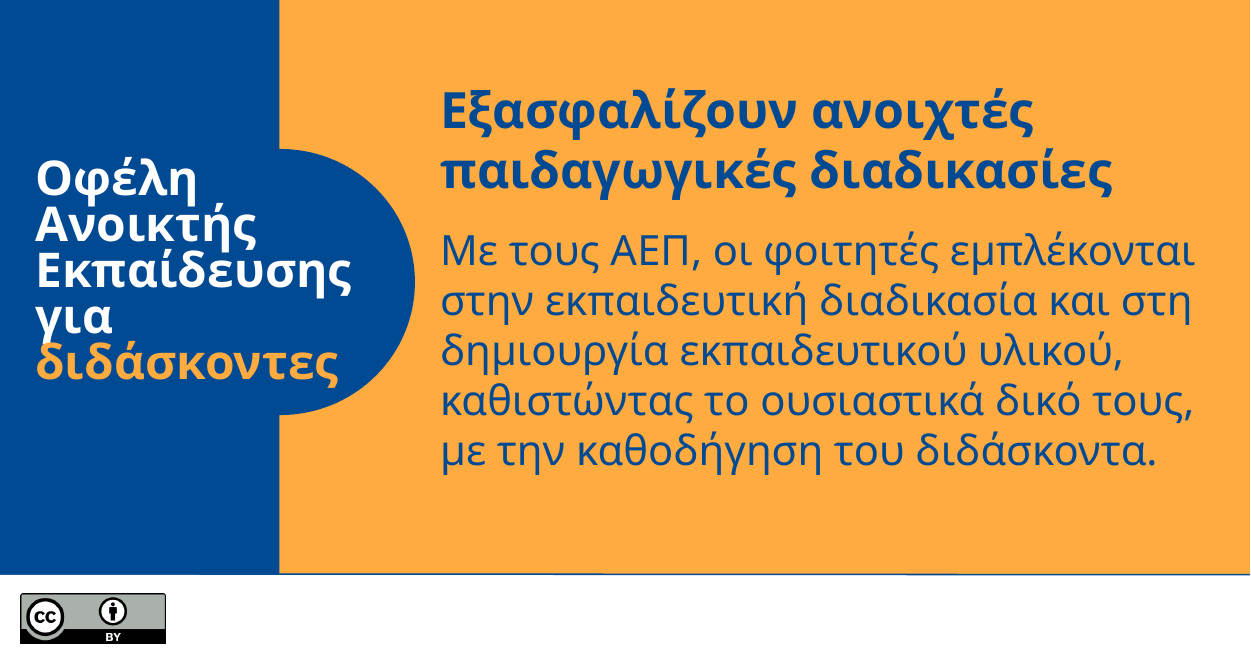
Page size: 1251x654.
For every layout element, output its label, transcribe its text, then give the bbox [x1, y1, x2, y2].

text_box [0, 0, 280, 573]
text_box [377, 189, 415, 375]
text_box [0, 582, 1250, 654]
text_box Οφέλη Ανοικτής Εκπαίδευσης για διδάσκοντες [20, 144, 377, 404]
text_box [226, 404, 334, 416]
text_box Εξασφαλίζουν ανοιχτές παιδαγωγικές διαδικασίες Με τους ΑΕΠ, οι φοιτητές εμπλέκονται στην εκπαιδευτική διαδικασία και στη δημιουργία εκπαιδευτικού υλικού, καθιστώντας το ουσιαστικά δικό τους, με την καθοδήγηση του διδάσκοντα. [425, 63, 1218, 489]
picture [20, 592, 166, 645]
